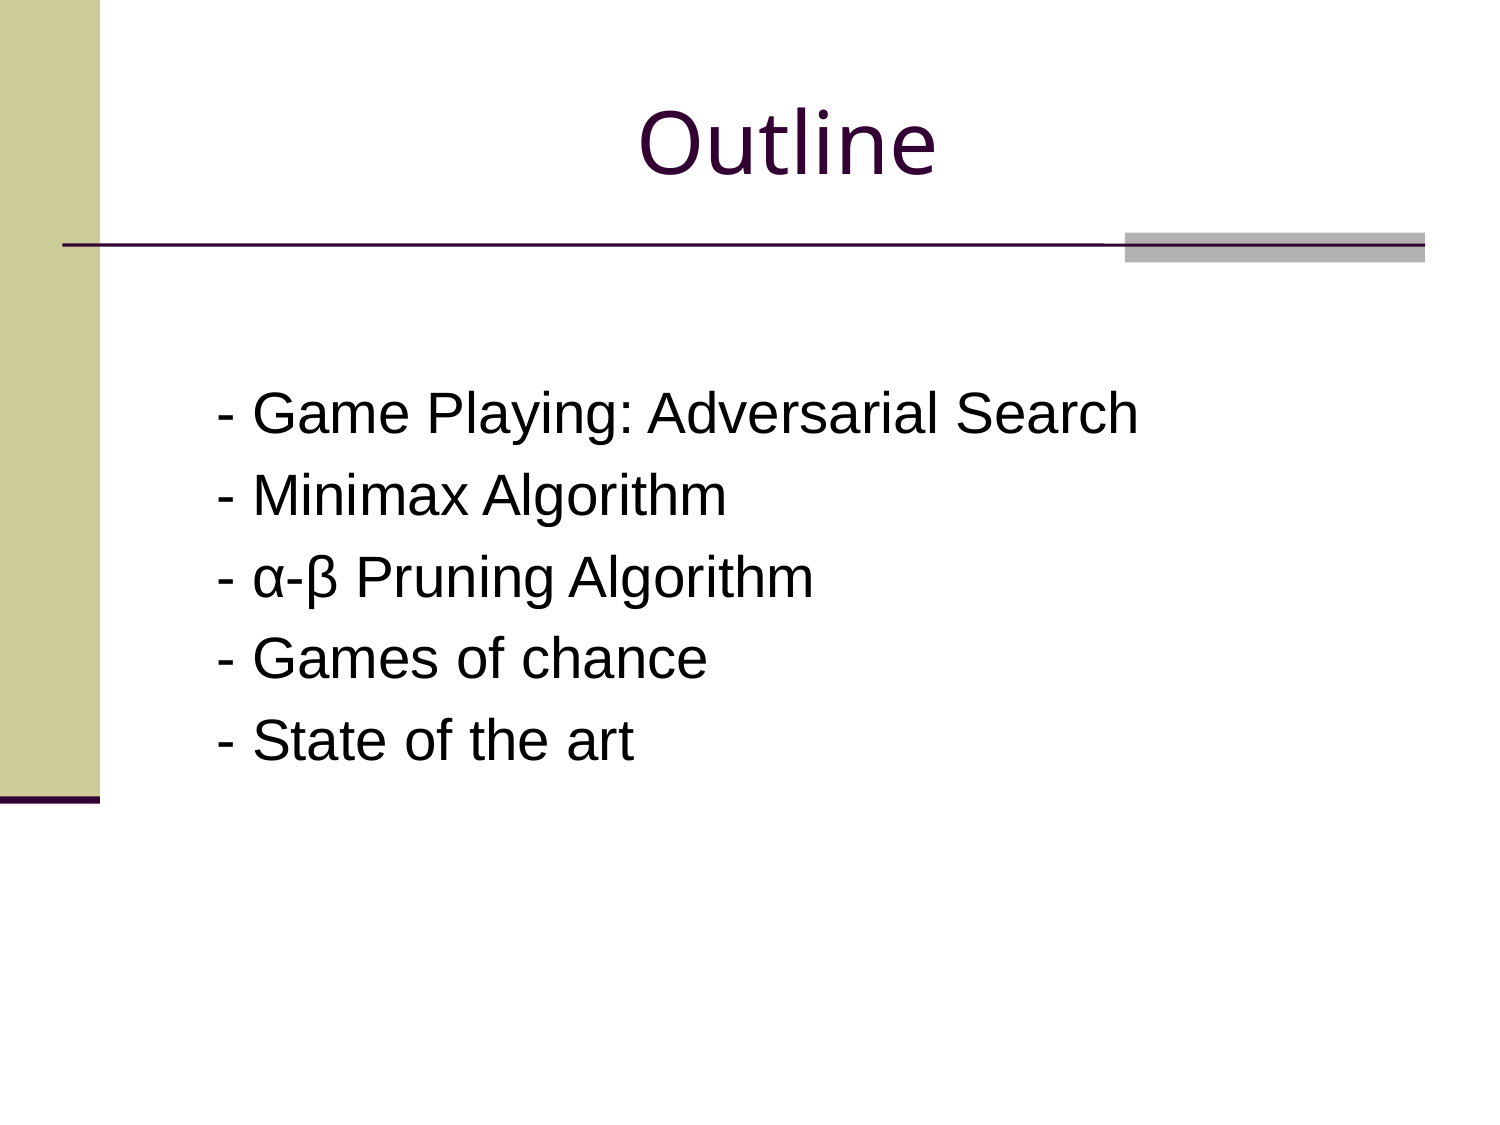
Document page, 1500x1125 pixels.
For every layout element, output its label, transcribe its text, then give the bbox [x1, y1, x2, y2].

list - Game Playing: Adversarial Search - Minimax Algorithm - α-β Pruning Algorithm - Games of chance - State of the art [201, 367, 1477, 856]
title Outline [149, 45, 1426, 234]
